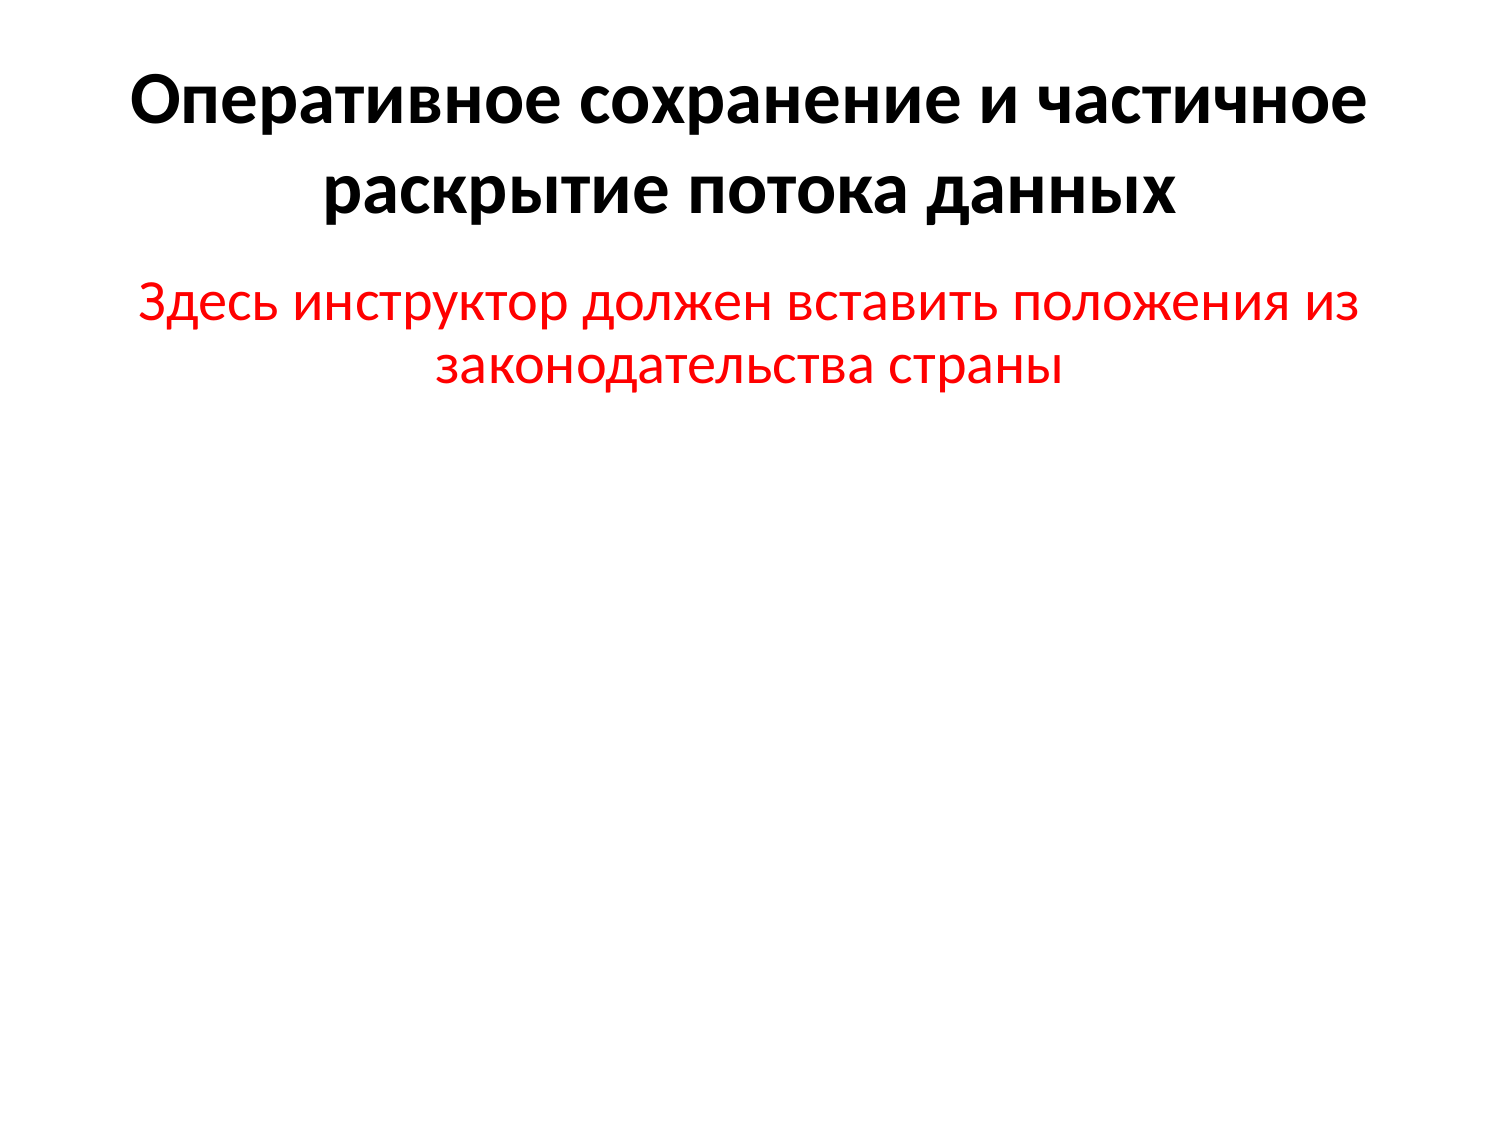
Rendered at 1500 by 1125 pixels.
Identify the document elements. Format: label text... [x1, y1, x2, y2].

title Оперативное сохранение и частичное раскрытие потока данных [74, 44, 1426, 233]
list Здесь инструктор должен вставить положения из законодательства страны [74, 262, 1426, 1006]
